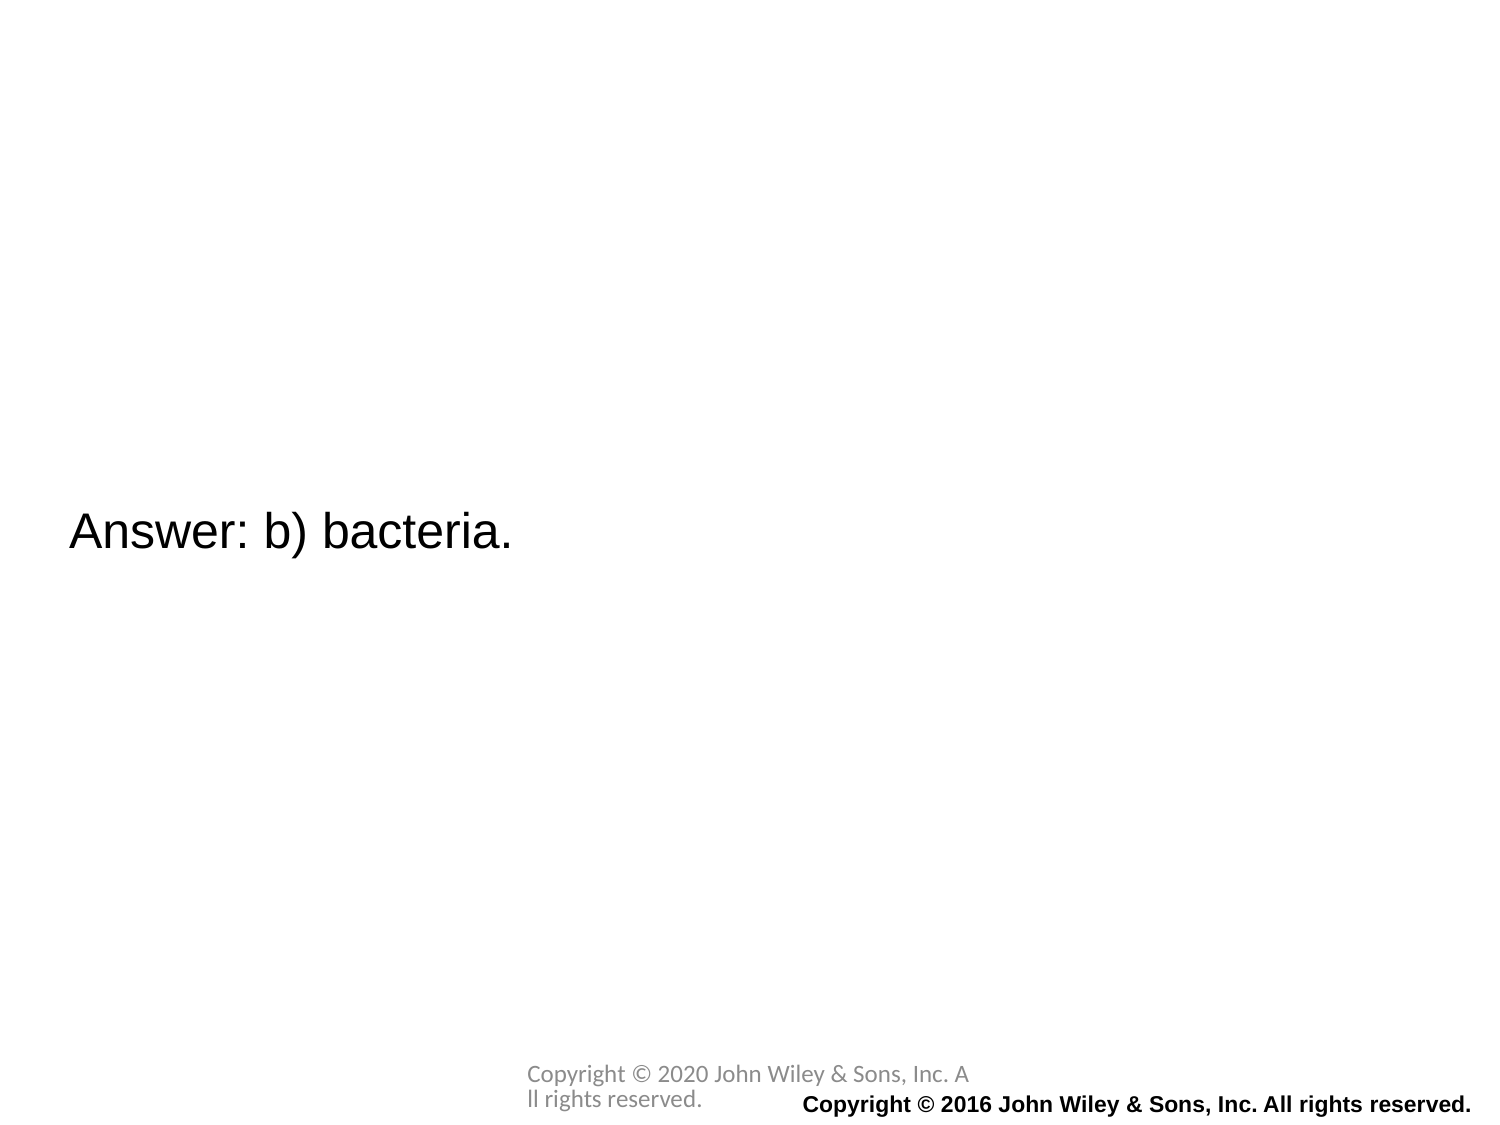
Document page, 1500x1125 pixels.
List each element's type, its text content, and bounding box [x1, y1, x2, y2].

footer Copyright © 2020 John Wiley & Sons, Inc. All rights reserved. [512, 1042, 988, 1103]
text_box Answer: b) bacteria. [54, 491, 1466, 627]
text_box Copyright © 2016 John Wiley & Sons, Inc. All rights reserved. [512, 1065, 1488, 1125]
